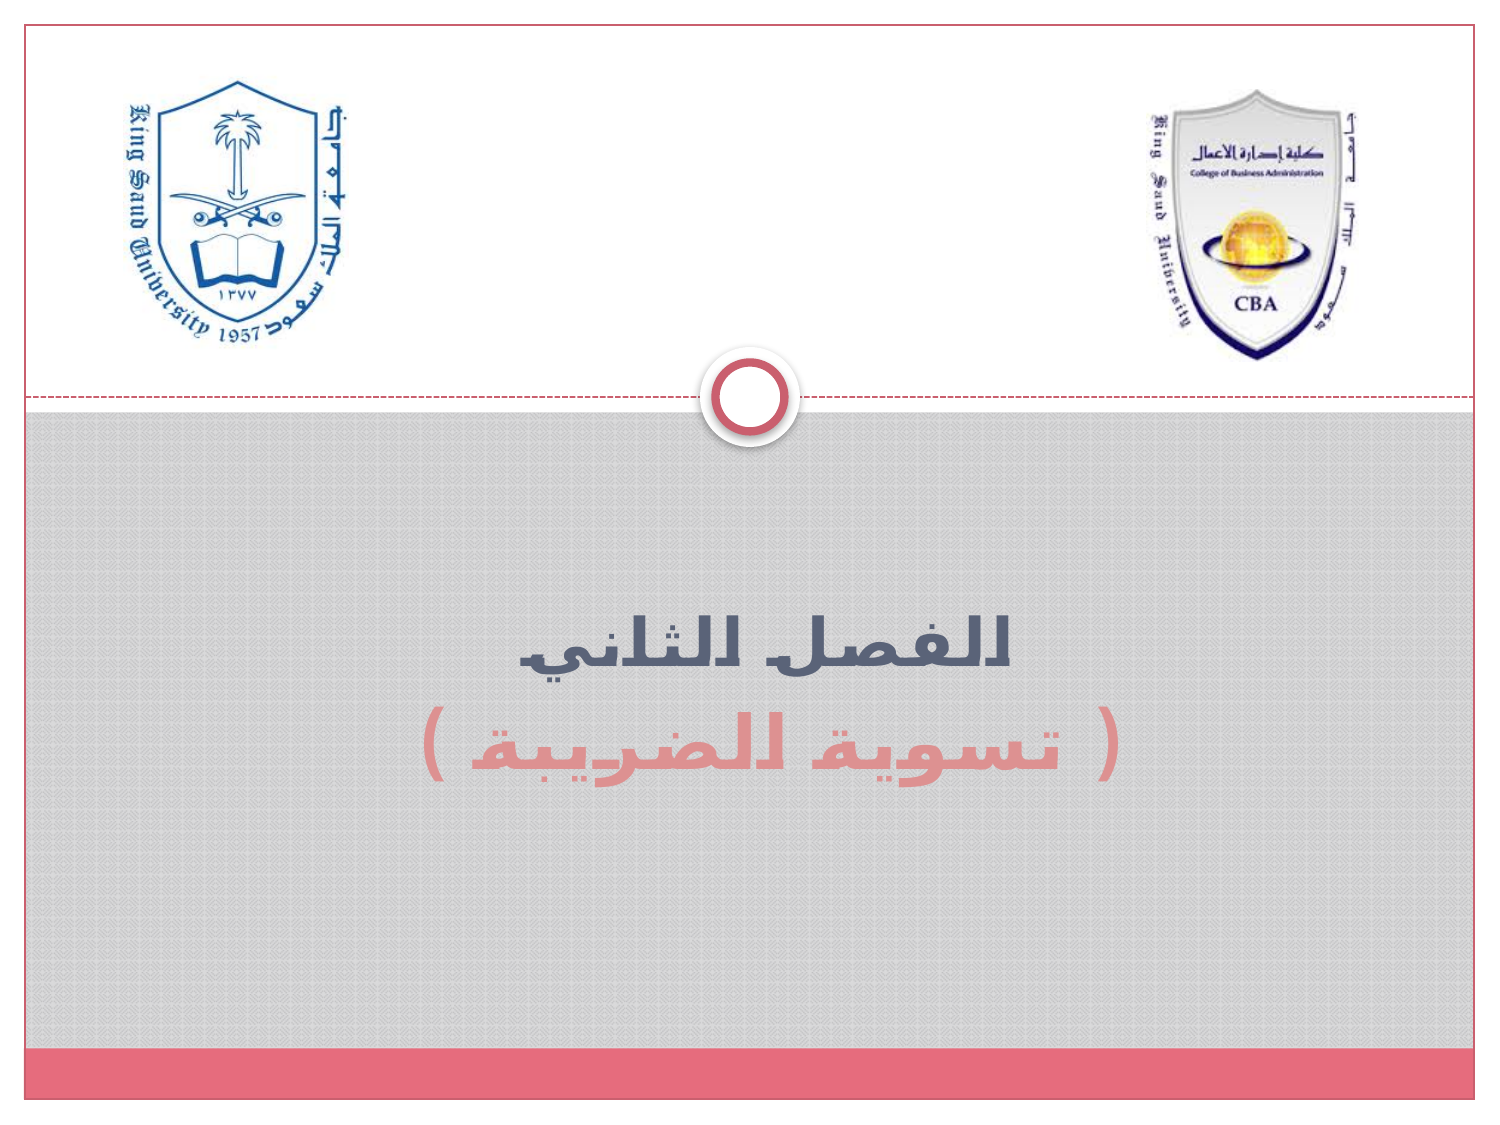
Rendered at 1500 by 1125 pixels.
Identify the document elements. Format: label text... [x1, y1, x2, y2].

picture [1146, 89, 1360, 362]
subtitle الفصل الثاني ( تسوية الضريبة ) [234, 538, 1285, 827]
picture [123, 58, 349, 362]
